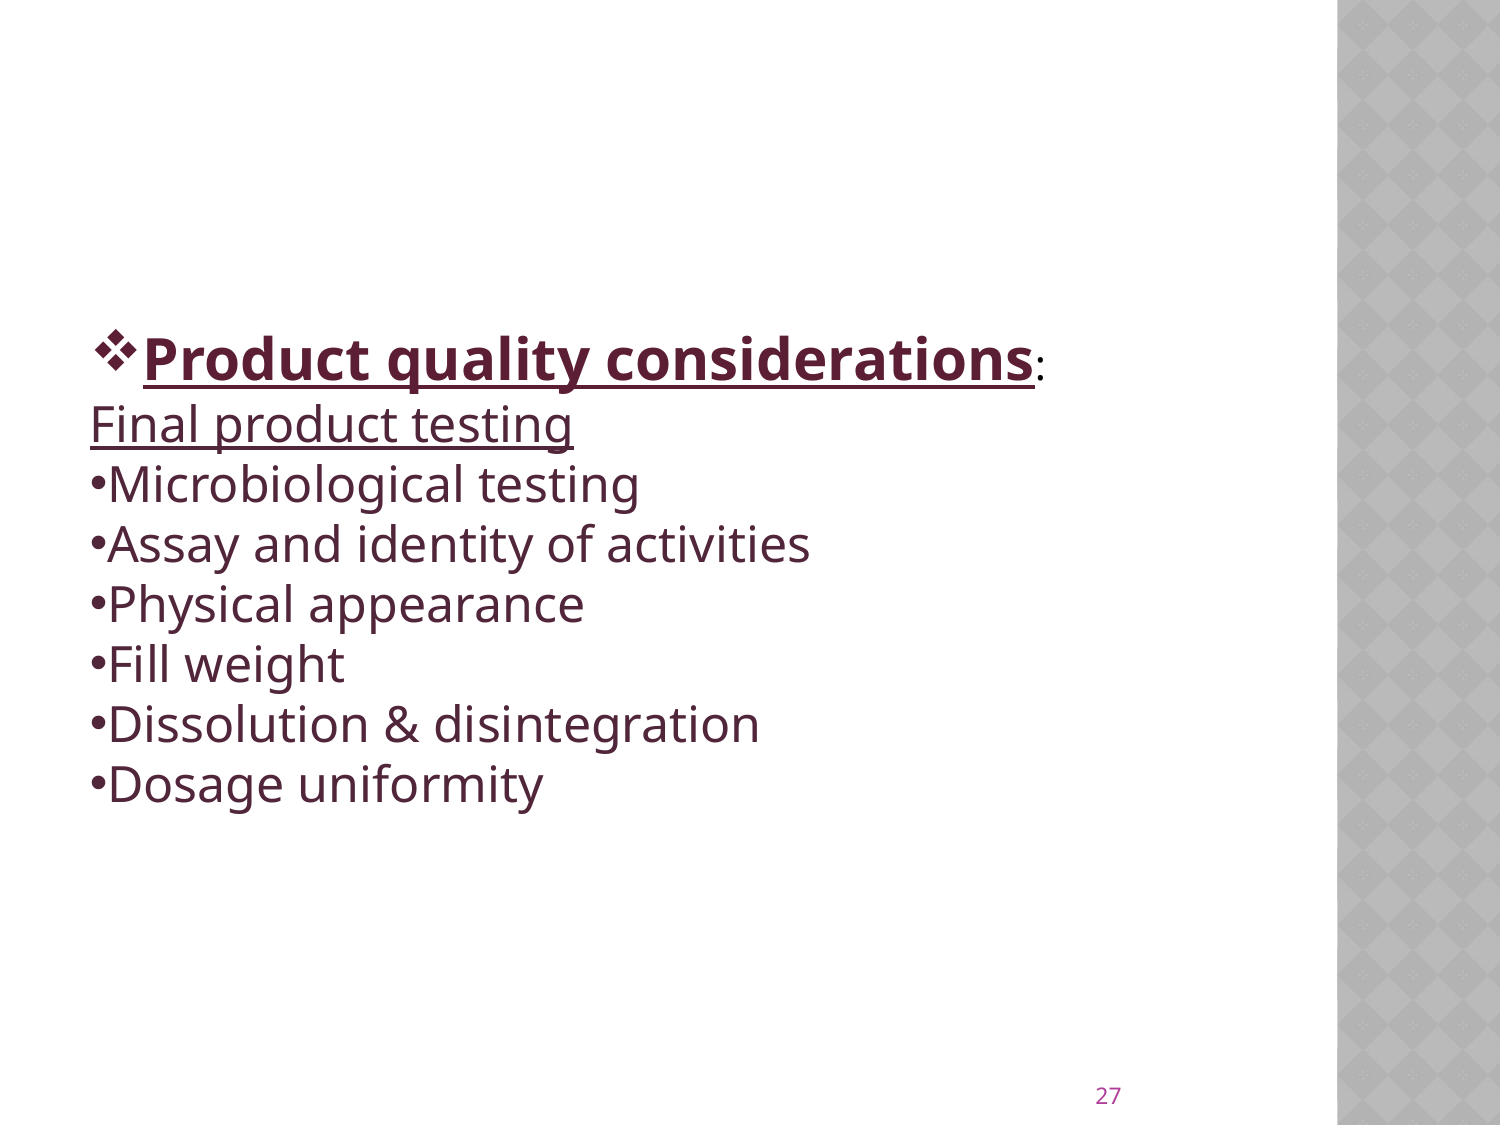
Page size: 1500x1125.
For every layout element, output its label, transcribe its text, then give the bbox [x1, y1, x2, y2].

text_box Product quality considerations: Final product testing Microbiological testing Assay and identity of activities Physical appearance Fill weight Dissolution & disintegration Dosage uniformity [75, 314, 1375, 820]
slide_number 27 [1025, 1075, 1122, 1113]
